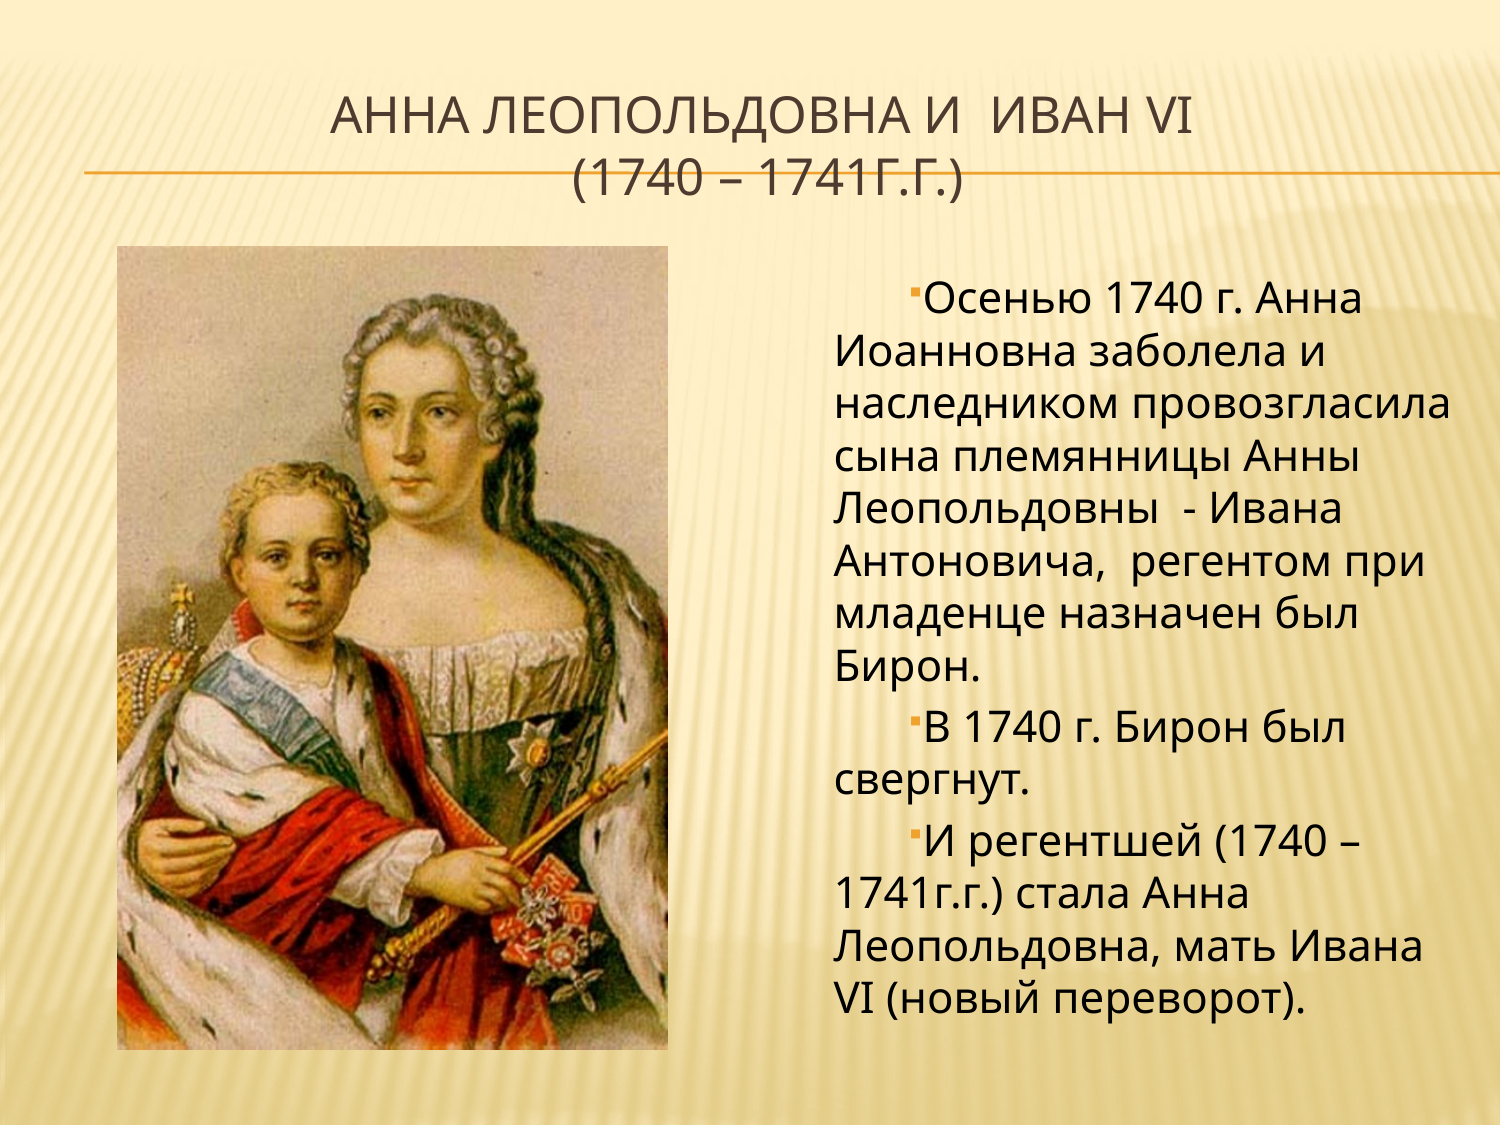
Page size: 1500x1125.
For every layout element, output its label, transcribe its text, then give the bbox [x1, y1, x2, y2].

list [116, 245, 669, 1051]
title Анна Леопольдовна и Иван VI (1740 – 1741г.г.) [49, 75, 1475, 213]
list Осенью 1740 г. Анна Иоанновна заболела и наследником провозгласила сына племянницы Анны Леопольдовны - Ивана Антоновича, регентом при младенце назначен был Бирон. В 1740 г. Бирон был свергнут. И регентшей (1740 – 1741г.г.) стала Анна Леопольдовна, мать Ивана VI (новый переворот). [762, 262, 1475, 1038]
